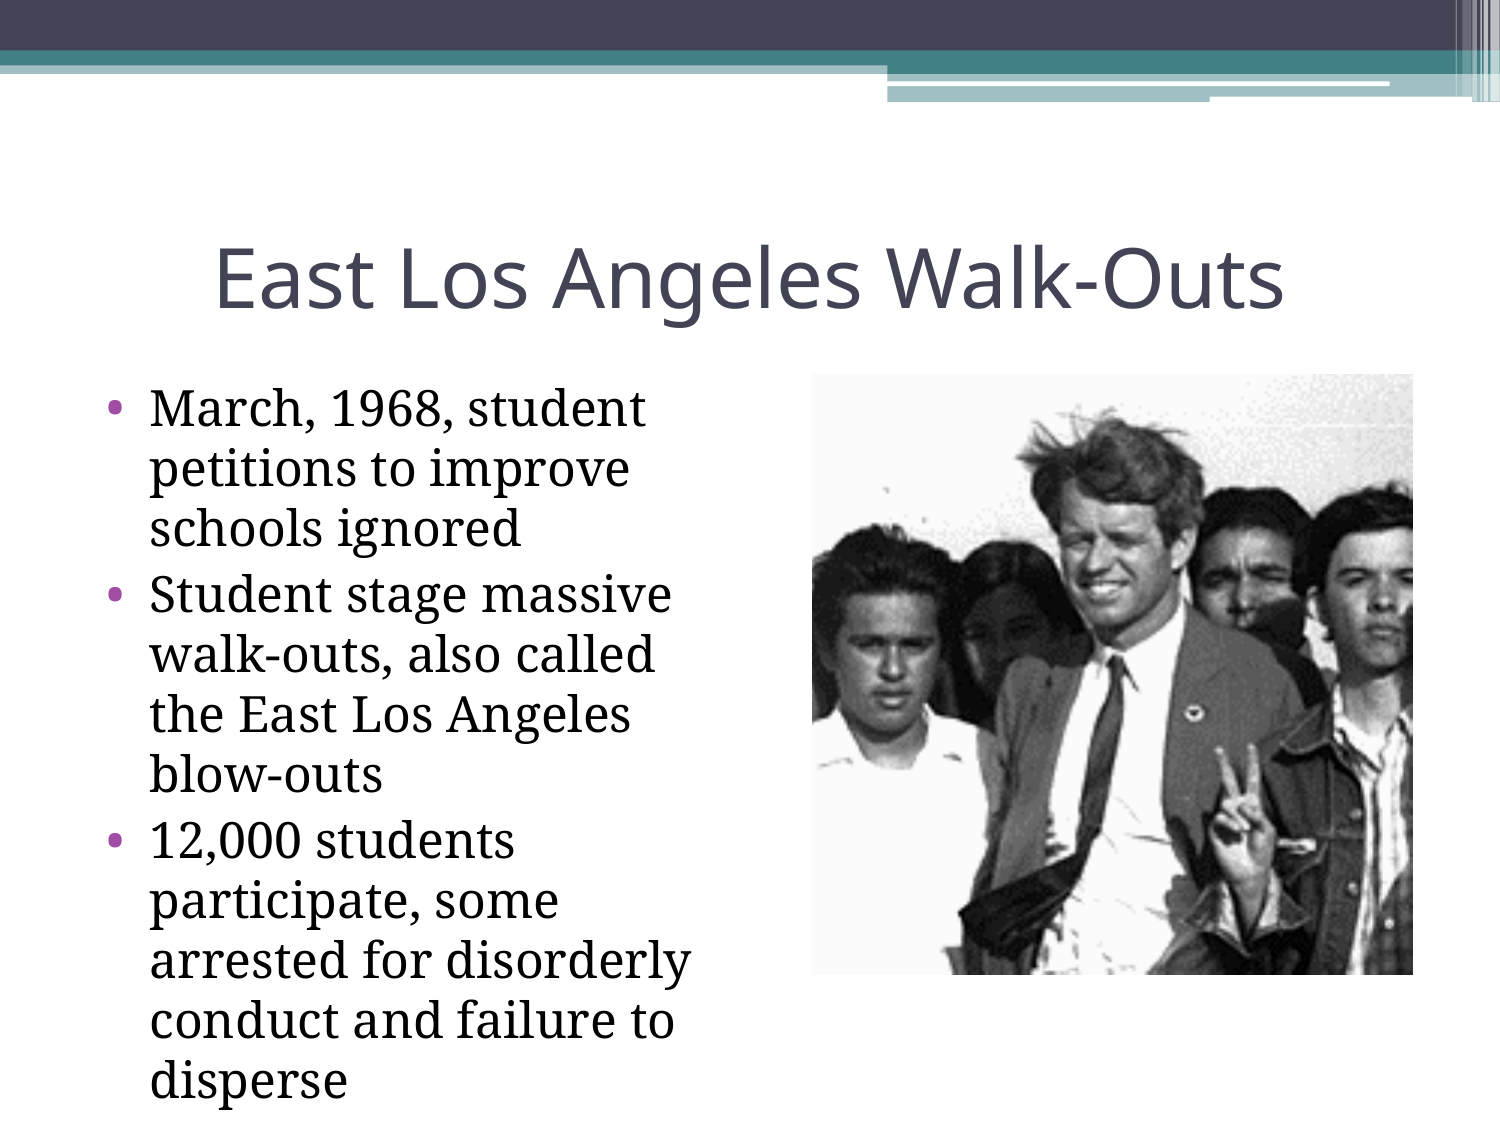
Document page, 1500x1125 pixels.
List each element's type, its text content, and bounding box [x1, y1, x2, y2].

title East Los Angeles Walk-Outs [75, 187, 1425, 363]
list March, 1968, student petitions to improve schools ignored Student stage massive walk-outs, also called the East Los Angeles blow-outs 12,000 students participate, some arrested for disorderly conduct and failure to disperse [75, 368, 738, 1112]
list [812, 374, 1413, 976]
